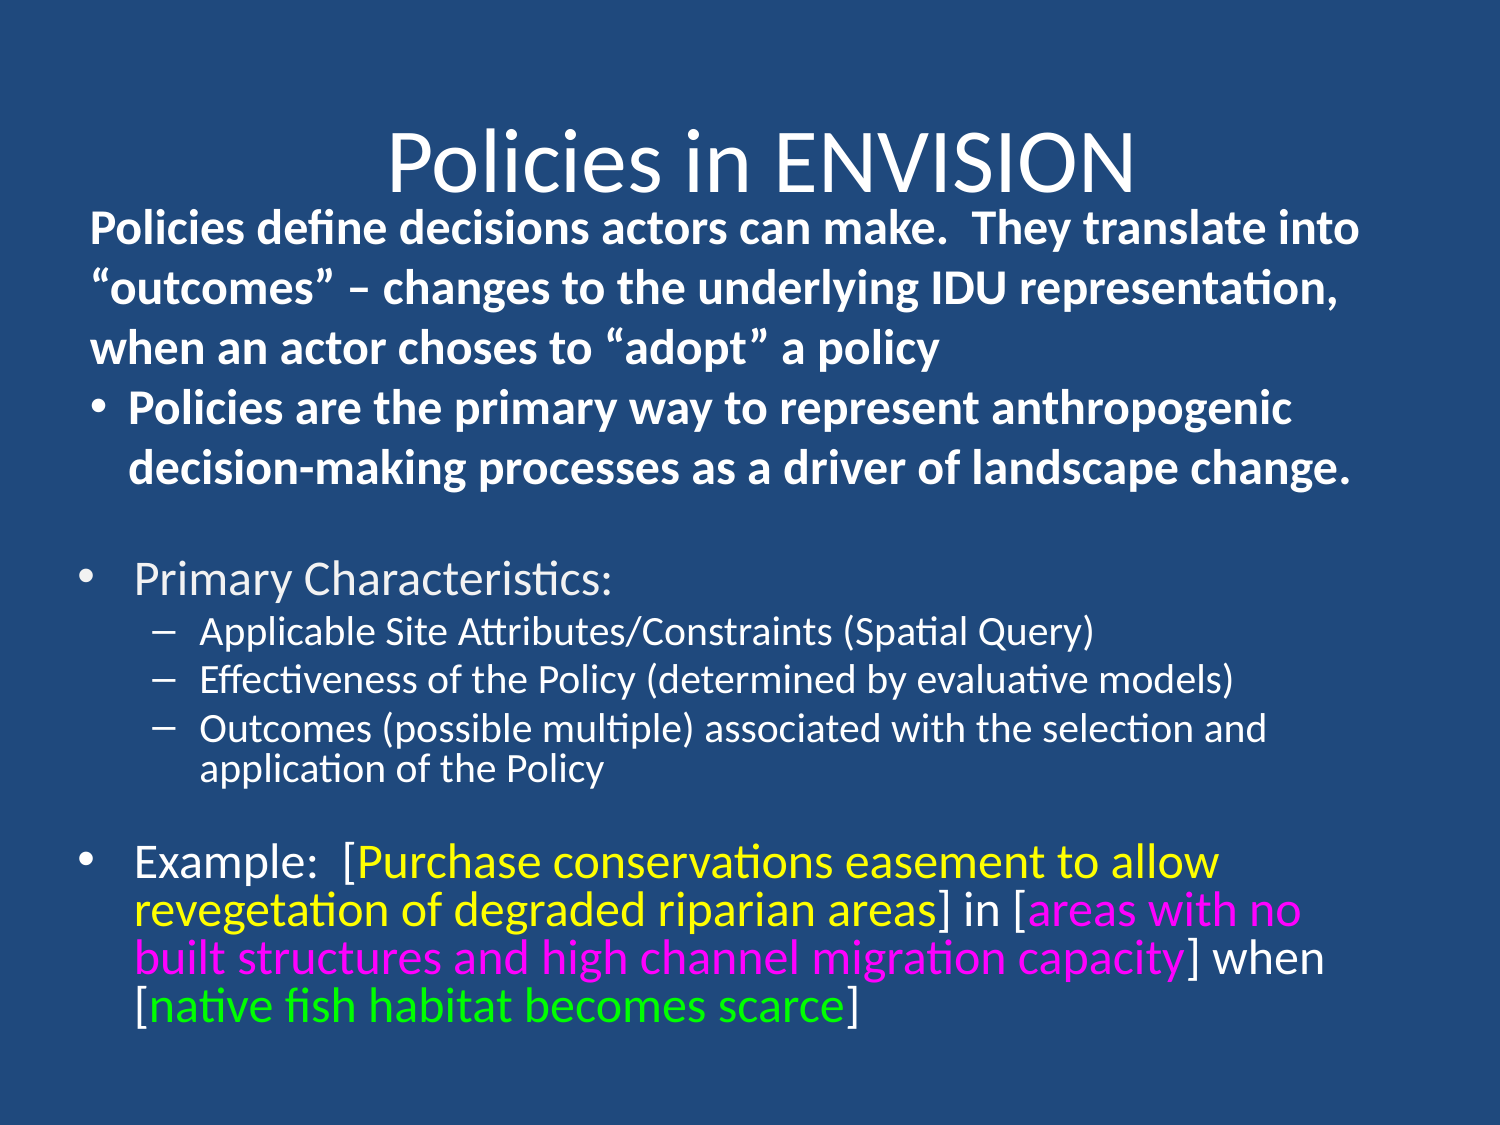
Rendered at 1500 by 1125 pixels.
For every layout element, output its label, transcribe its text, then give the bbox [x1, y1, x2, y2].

list Primary Characteristics: Applicable Site Attributes/Constraints (Spatial Query) Effectiveness of the Policy (determined by evaluative models) Outcomes (possible multiple) associated with the selection and application of the Policy Example: [Purchase conservations easement to allow revegetation of degraded riparian areas] in [areas with no built structures and high channel migration capacity] when [native fish habitat becomes scarce] [62, 549, 1413, 1125]
text_box Policies define decisions actors can make. They translate into “outcomes” – changes to the underlying IDU representation, when an actor choses to “adopt” a policy Policies are the primary way to represent anthropogenic decision-making processes as a driver of landscape change. [75, 187, 1463, 503]
title Policies in ENVISION [125, 62, 1400, 187]
